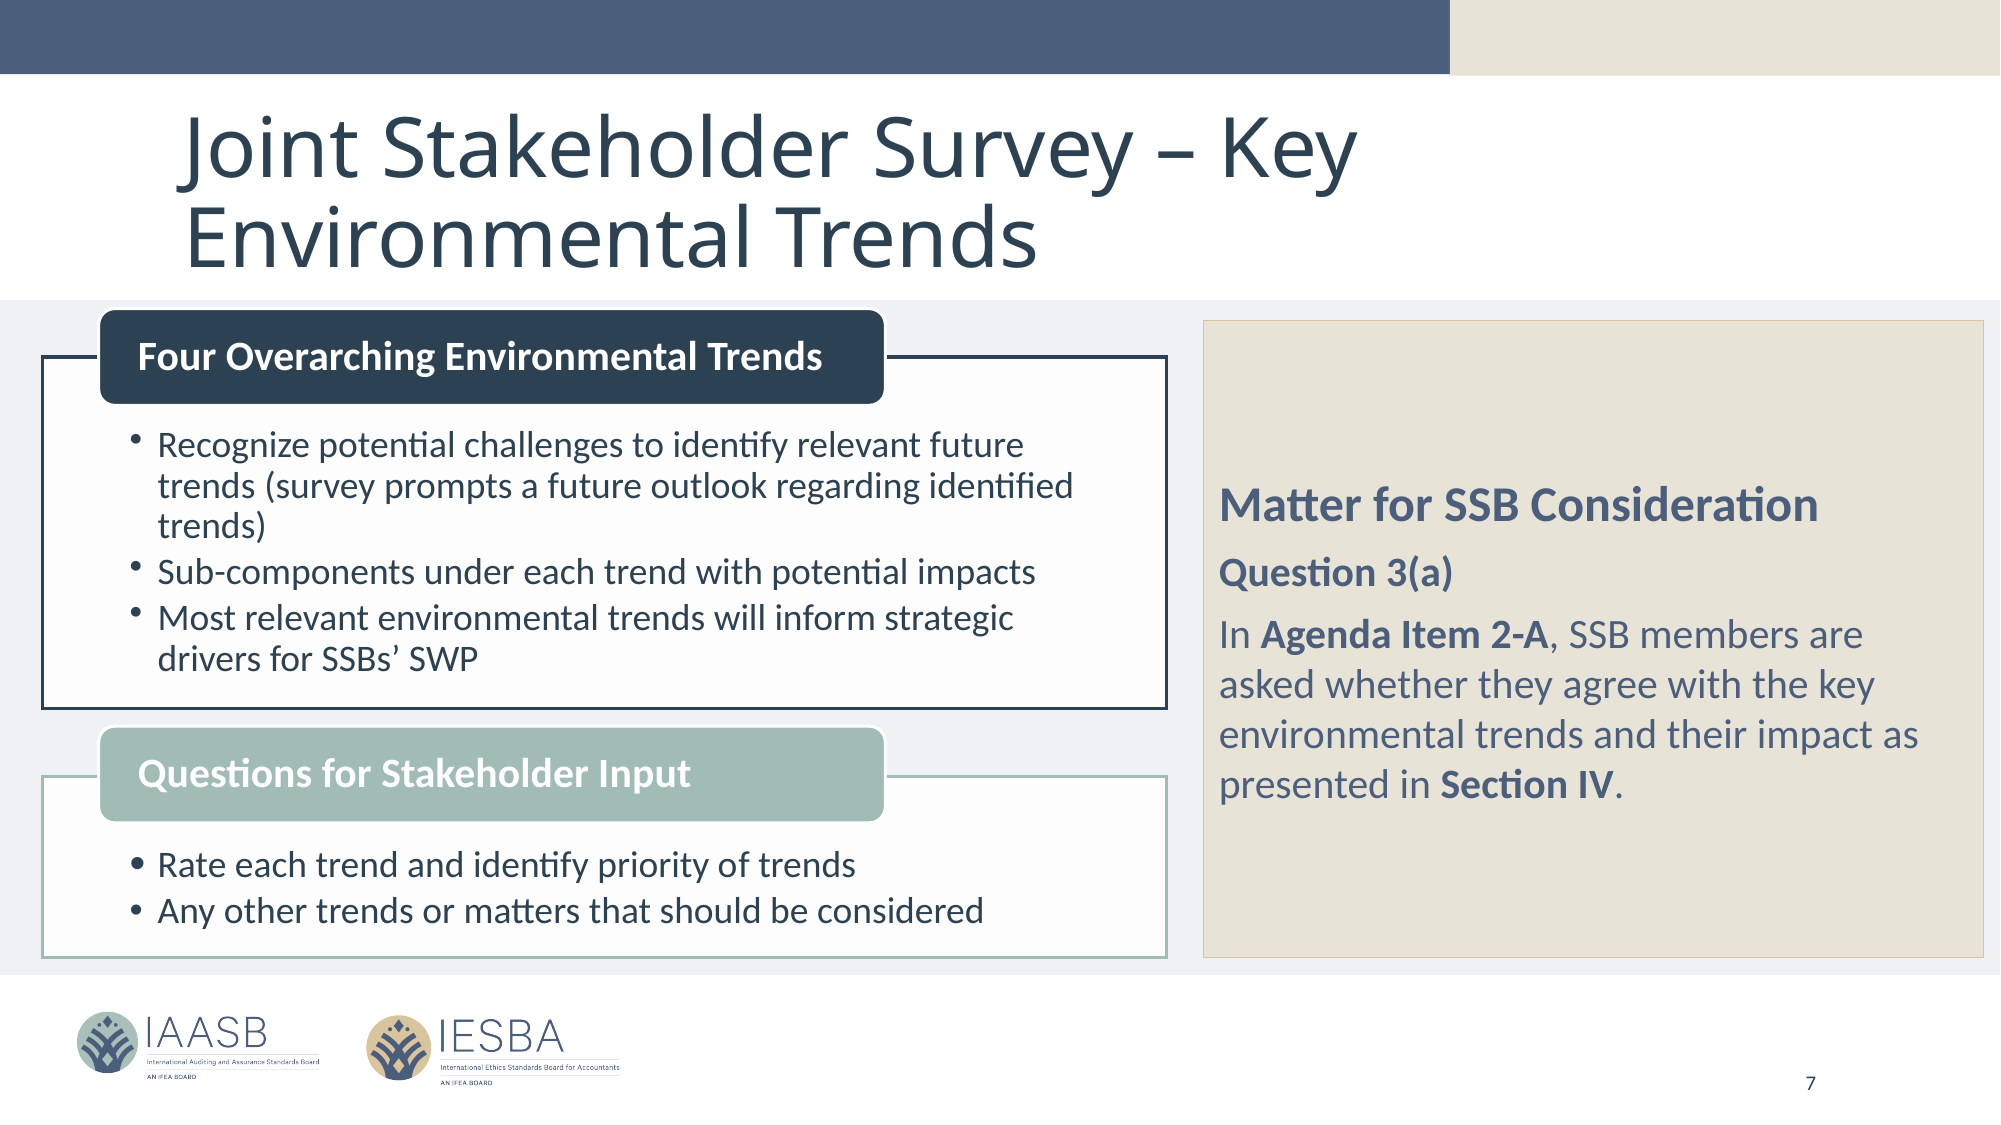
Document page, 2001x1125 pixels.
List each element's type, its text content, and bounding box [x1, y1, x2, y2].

picture [61, 999, 331, 1094]
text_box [41, 305, 1167, 959]
title Joint Stakeholder Survey – Key Environmental Trends [168, 167, 1832, 224]
picture [354, 999, 636, 1103]
text_box Matter for SSB Consideration Question 3(a) In Agenda Item 2-A, SSB members are asked whether they agree with the key environmental trends and their impact as presented in Section IV. [1203, 320, 1984, 958]
slide_number 7 [1760, 1039, 1832, 1125]
